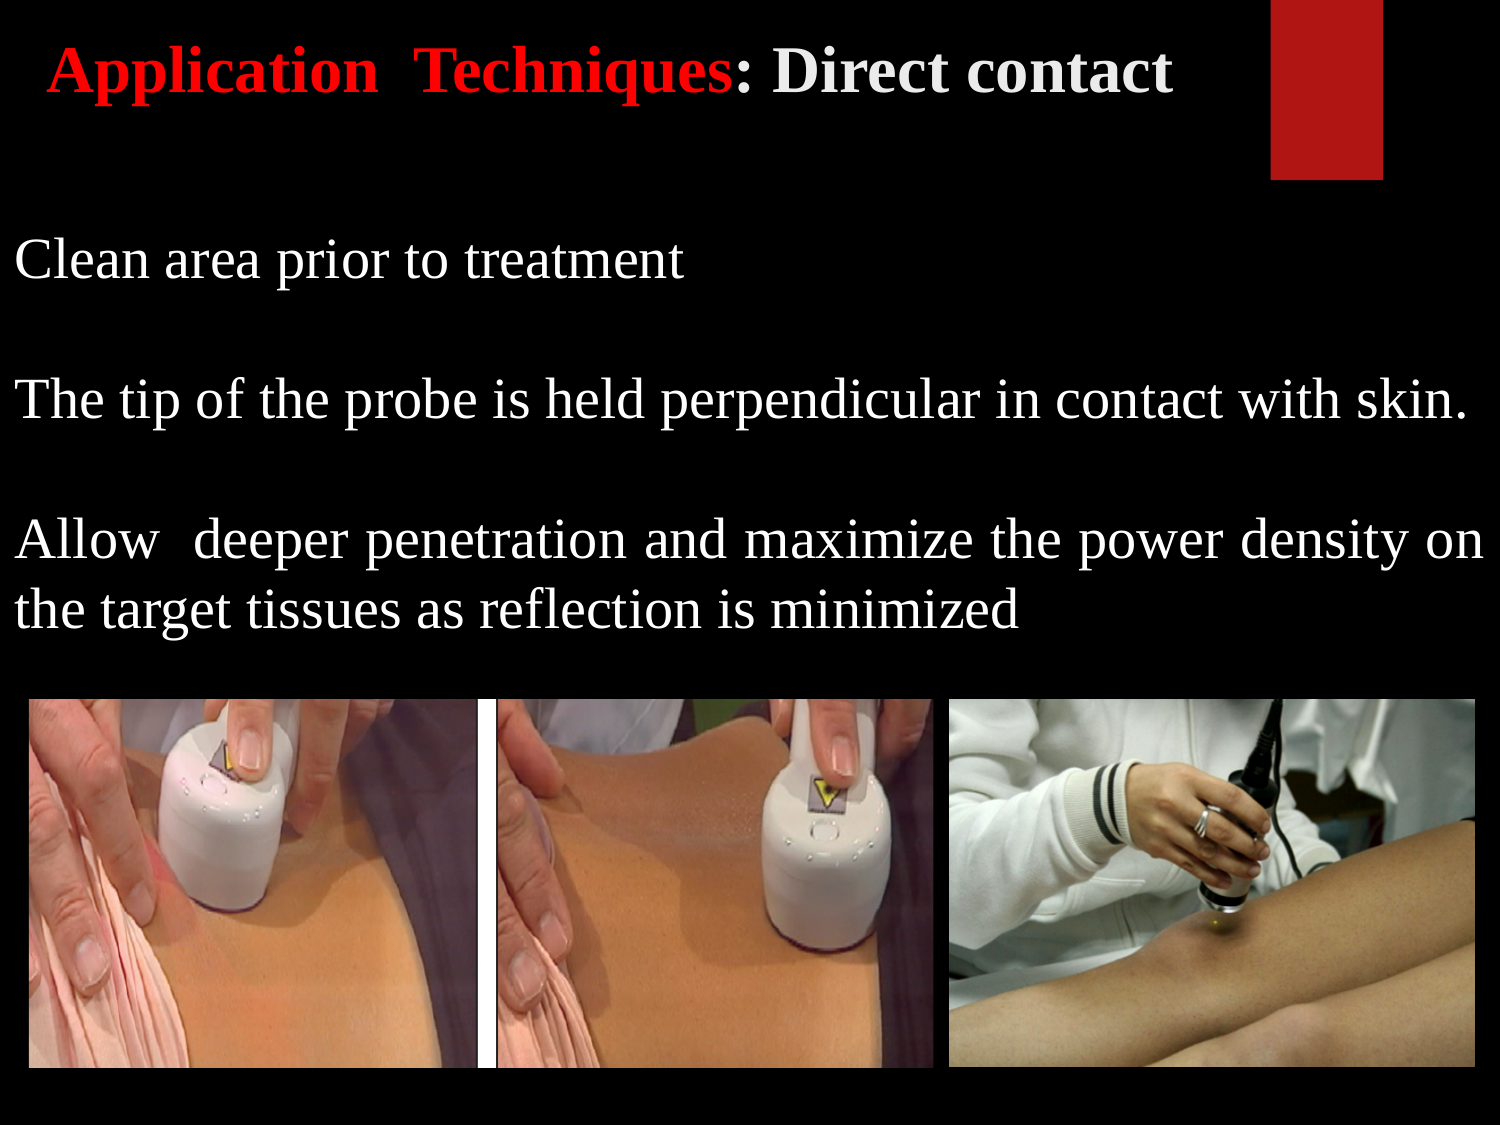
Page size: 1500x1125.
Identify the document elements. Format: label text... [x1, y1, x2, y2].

picture [28, 699, 934, 1068]
text_box Clean area prior to treatment The tip of the probe is held perpendicular in contact with skin. Allow deeper penetration and maximize the power density on the target tissues as reflection is minimized [0, 212, 1500, 648]
picture [949, 699, 1476, 1068]
title Application Techniques: Direct contact [24, 18, 1213, 132]
